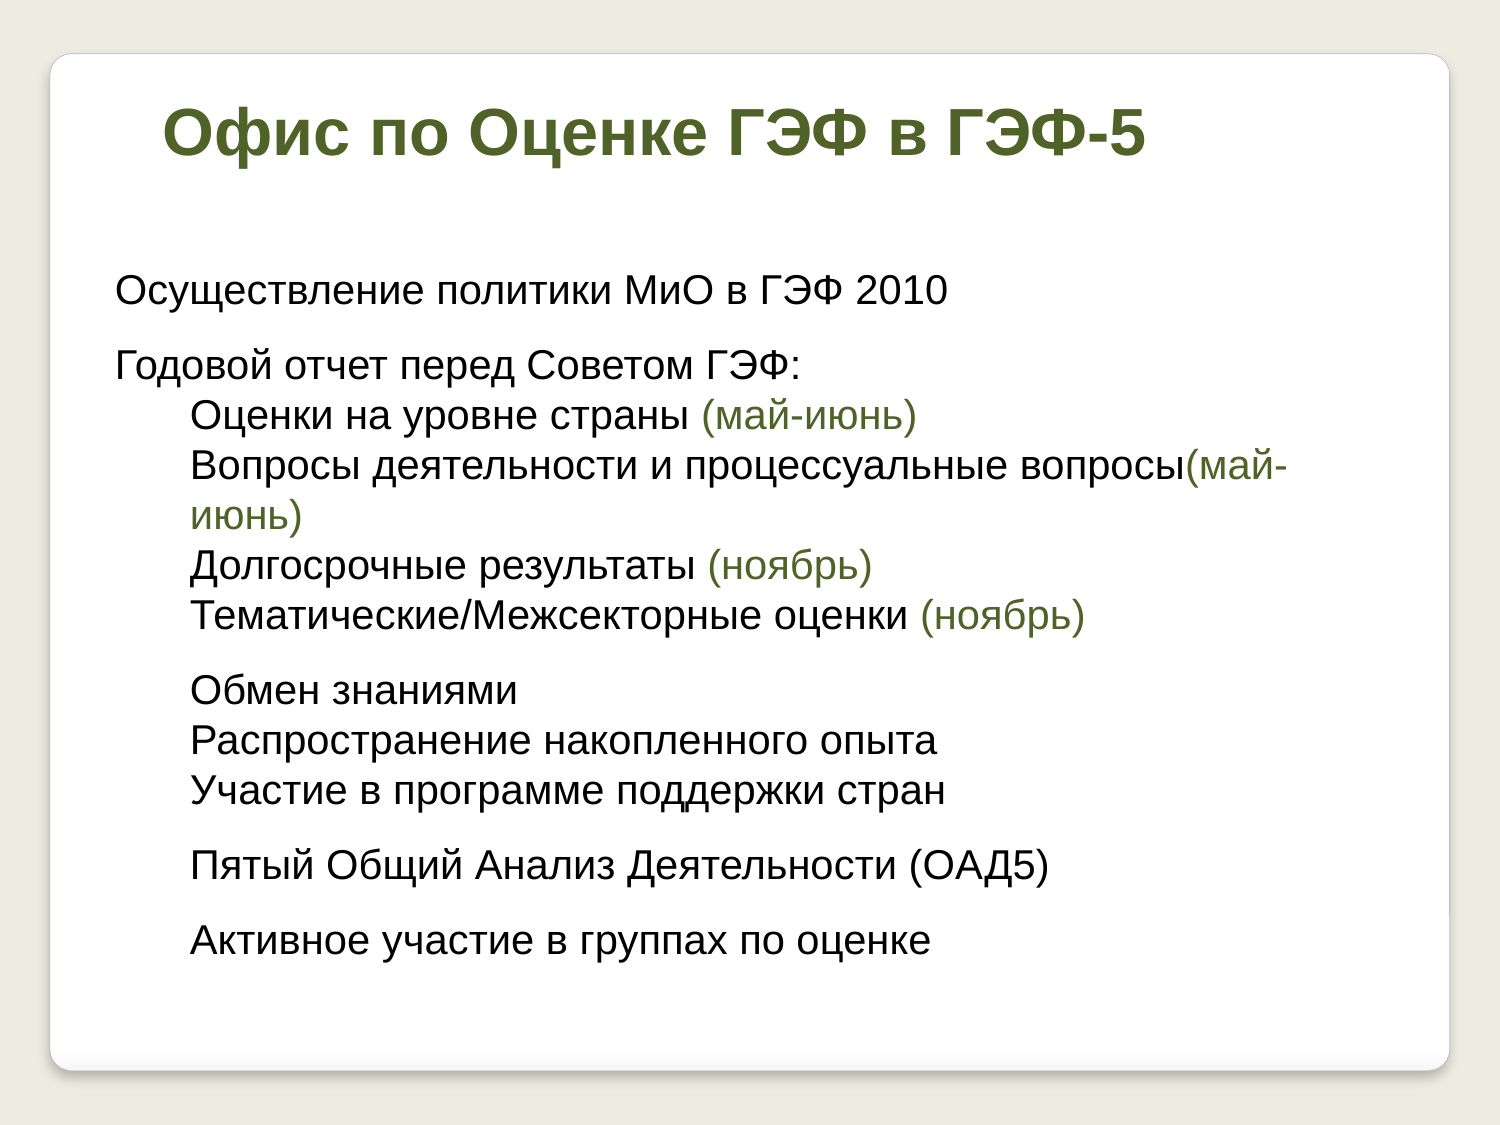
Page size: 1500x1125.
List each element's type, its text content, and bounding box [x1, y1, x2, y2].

list Осуществление политики МиО в ГЭФ 2010 Годовой отчет перед Советом ГЭФ: Оценки на уровне страны (май-июнь) Вопросы деятельности и процессуальные вопросы(май-июнь) Долгосрочные результаты (ноябрь) Тематические/Межсекторные оценки (ноябрь) Обмен знаниями Распространение накопленного опыта Участие в программе поддержки стран Пятый Общий Анализ Деятельности (OАД5) Активное участие в группах по оценке [100, 255, 1400, 1047]
text_box Офис по Оценке ГЭФ в ГЭФ-5 [147, 90, 1443, 185]
